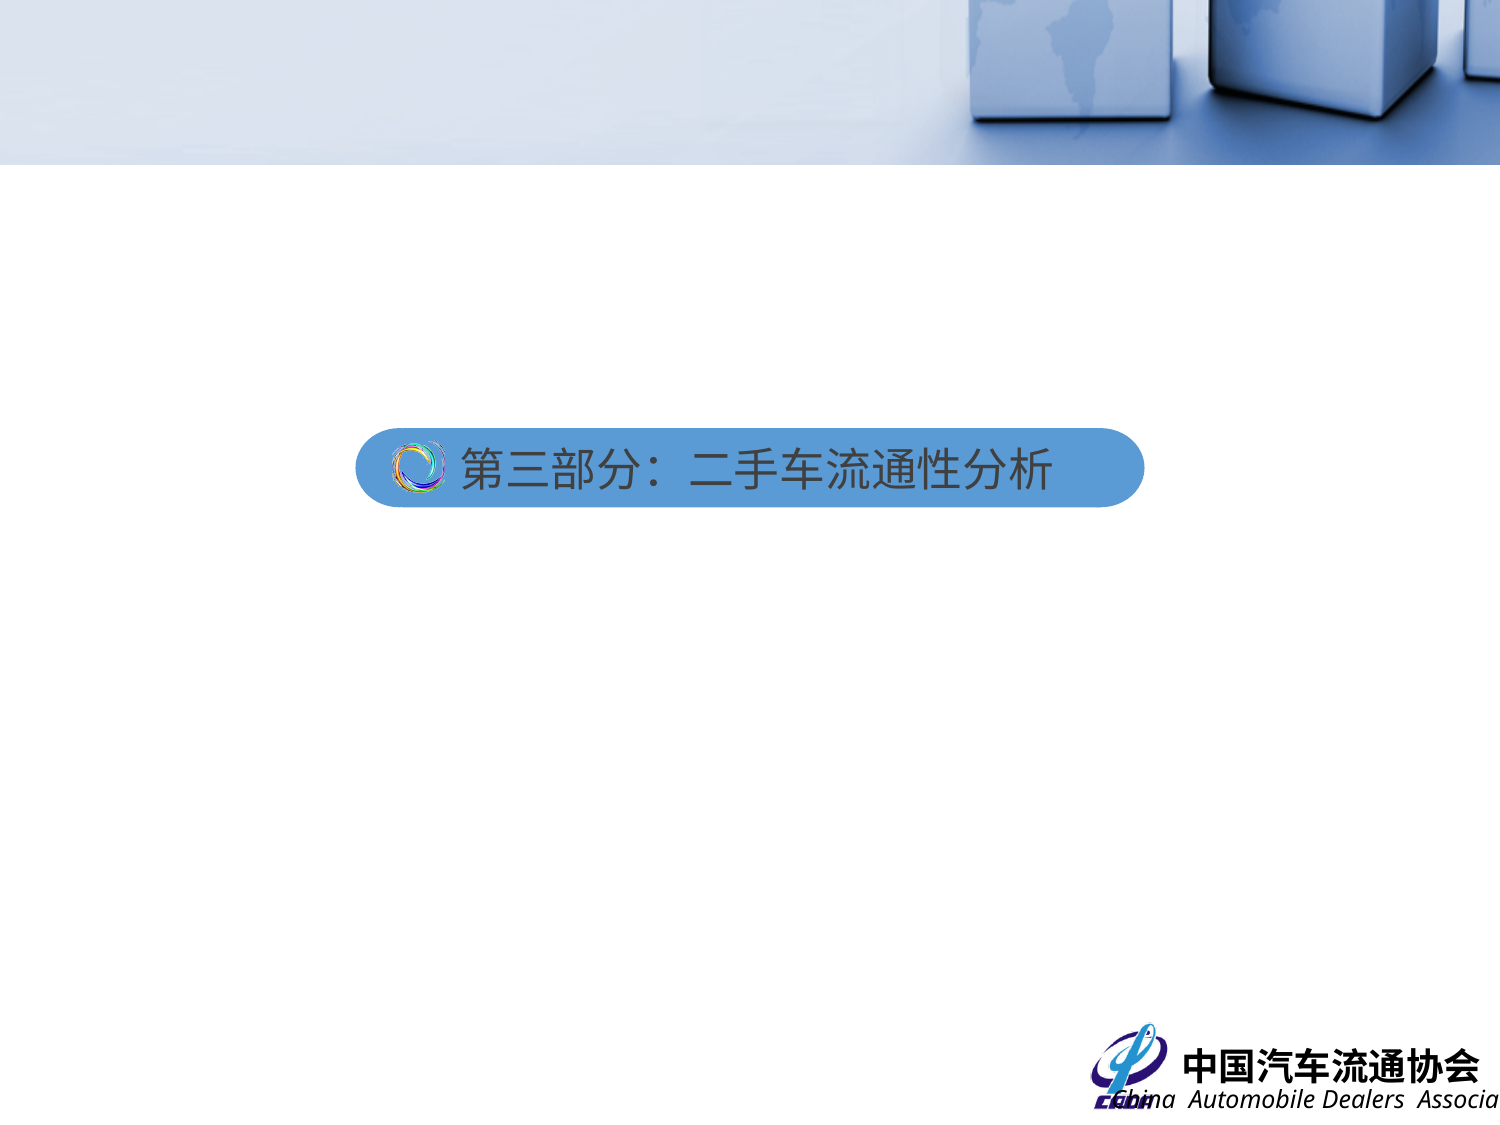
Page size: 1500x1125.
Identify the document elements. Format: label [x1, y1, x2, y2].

picture [1086, 1018, 1172, 1114]
picture [392, 440, 445, 493]
text_box [355, 428, 1145, 508]
picture [0, 0, 1500, 165]
picture [1164, 1096, 1171, 1106]
